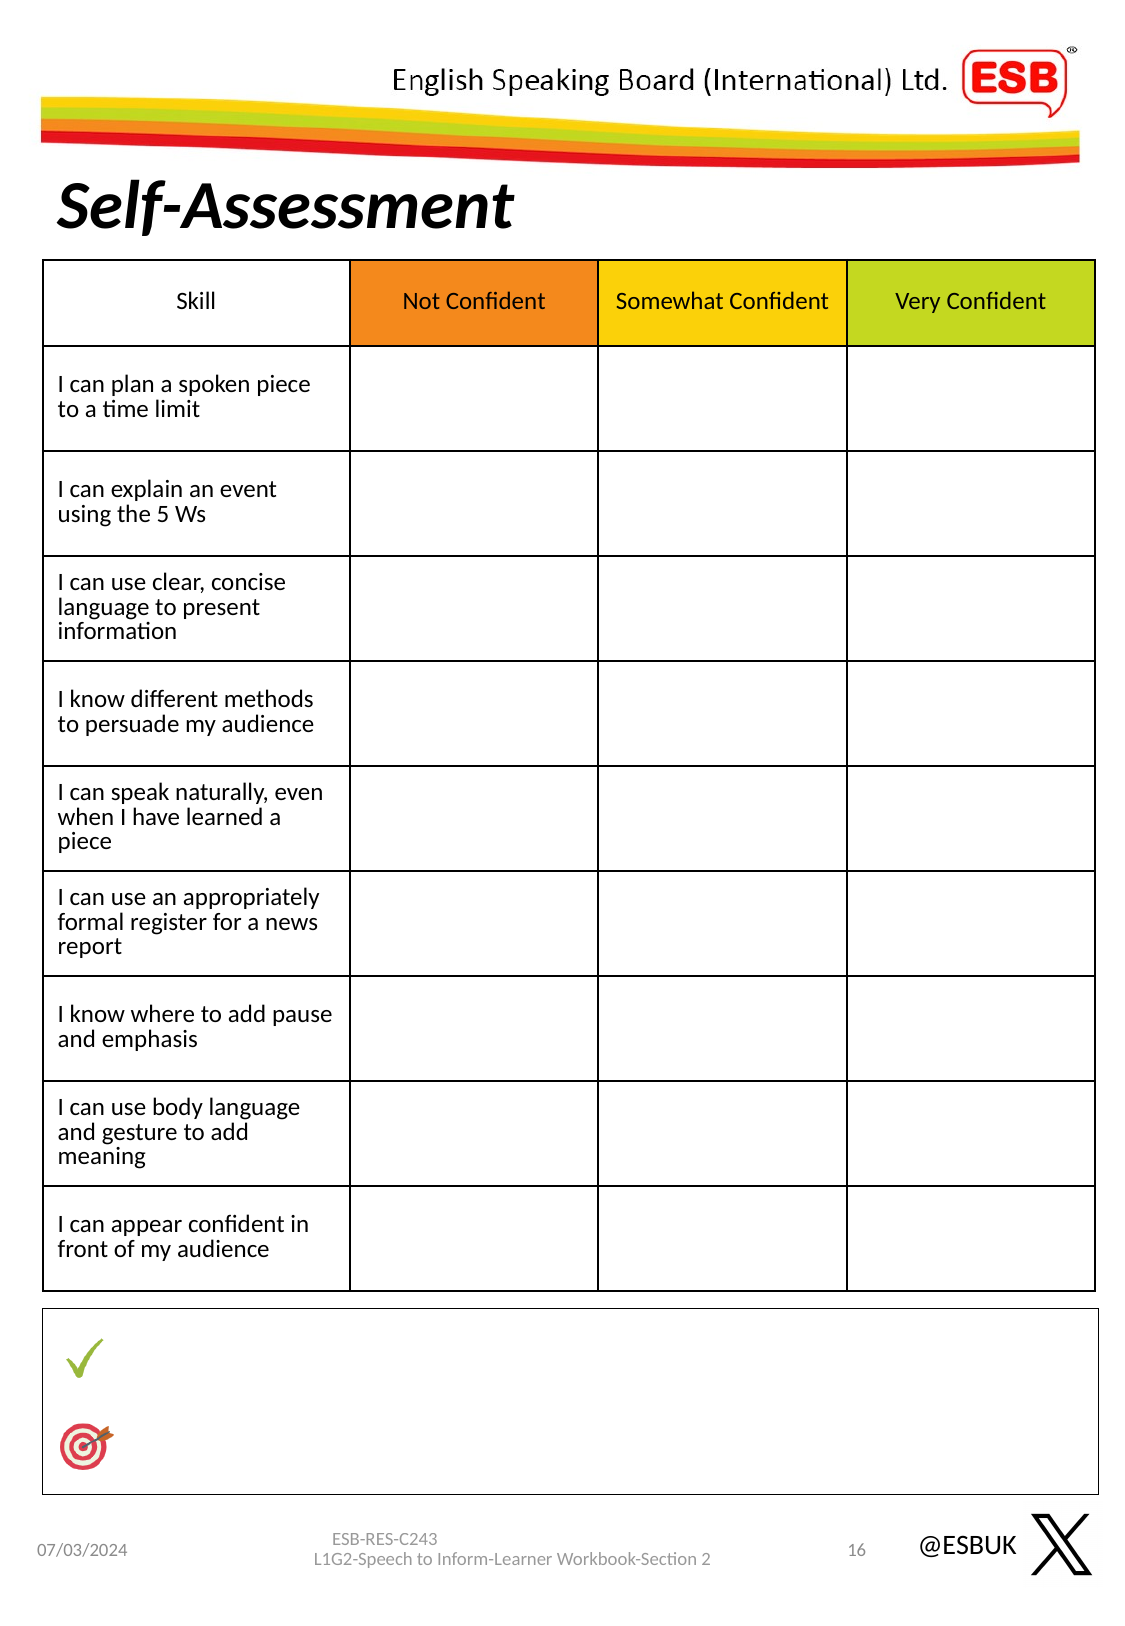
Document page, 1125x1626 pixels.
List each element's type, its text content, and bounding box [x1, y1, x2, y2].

table_cell [848, 872, 1094, 975]
title Self-Assessment [42, 152, 1014, 259]
picture [54, 1328, 116, 1385]
footer ESB-RES-C243 L1G2-Speech to Inform-Learner Workbook-Section 2 [296, 1506, 697, 1593]
table_cell [599, 347, 846, 450]
table_cell I can appear confident in front of my audience [44, 1187, 349, 1290]
table_cell [599, 977, 846, 1080]
table_cell [599, 767, 846, 870]
table_cell I can use an appropriately formal register for a news report [44, 872, 349, 975]
table_cell [351, 557, 597, 660]
table_cell [599, 662, 846, 765]
table_header Not Confident [351, 261, 597, 345]
table_cell [351, 662, 597, 765]
table_cell I can plan a spoken piece to a time limit [44, 347, 349, 450]
table_cell [351, 347, 597, 450]
table_cell I know different methods to persuade my audience [44, 662, 349, 765]
slide_number 16 [697, 1506, 882, 1593]
table_cell [599, 1082, 846, 1185]
table_cell [599, 557, 846, 660]
table_header Very Confident [848, 261, 1094, 345]
picture [0, 1, 1125, 234]
table_cell [848, 1082, 1094, 1185]
table_cell [848, 1187, 1094, 1290]
table_cell [848, 767, 1094, 870]
table_cell [848, 662, 1094, 765]
table_cell [599, 1187, 846, 1290]
table_cell [848, 452, 1094, 555]
text_box [42, 1308, 1099, 1495]
picture [54, 1414, 118, 1487]
table_cell [351, 872, 597, 975]
table_cell [599, 452, 846, 555]
table_header Somewhat Confident [599, 261, 846, 345]
table_cell [848, 557, 1094, 660]
table_cell I can use clear, concise language to present information [44, 557, 349, 660]
table_cell [351, 1187, 597, 1290]
table_cell [351, 1082, 597, 1185]
table_header Skill [44, 261, 349, 345]
table_cell [848, 347, 1094, 450]
table_cell [351, 452, 597, 555]
table_cell [351, 767, 597, 870]
table_cell [848, 977, 1094, 1080]
table_cell I can explain an event using the 5 Ws [44, 452, 349, 555]
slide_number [22, 1506, 276, 1593]
table_cell [351, 977, 597, 1080]
picture [1022, 1501, 1103, 1589]
table_cell [599, 872, 846, 975]
table_cell I know where to add pause and emphasis [44, 977, 349, 1080]
table_cell I can speak naturally, even when I have learned a piece [44, 767, 349, 870]
table_cell I can use body language and gesture to add meaning [44, 1082, 349, 1185]
